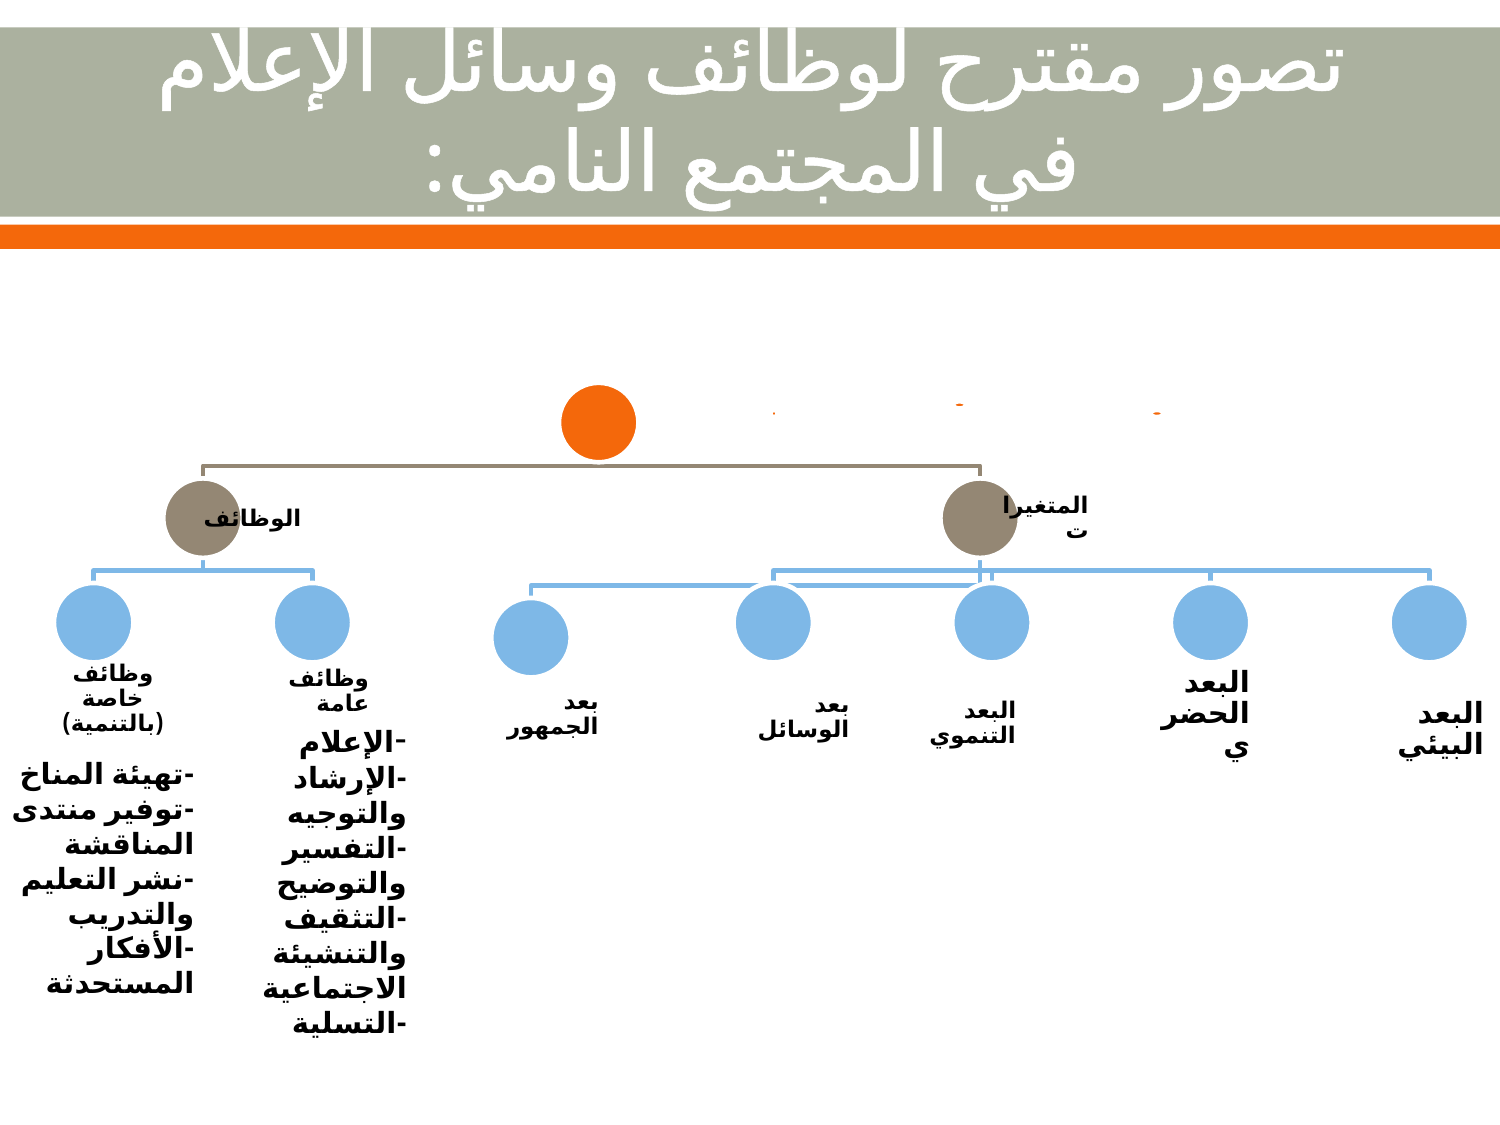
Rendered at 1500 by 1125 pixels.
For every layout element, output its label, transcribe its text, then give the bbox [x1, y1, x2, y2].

text_box -تهيئة المناخ -توفير منتدى المناقشة -نشر التعليم والتدريب -الأفكار المستحدثة [0, 747, 46, 1008]
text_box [52, 0, 1500, 1107]
